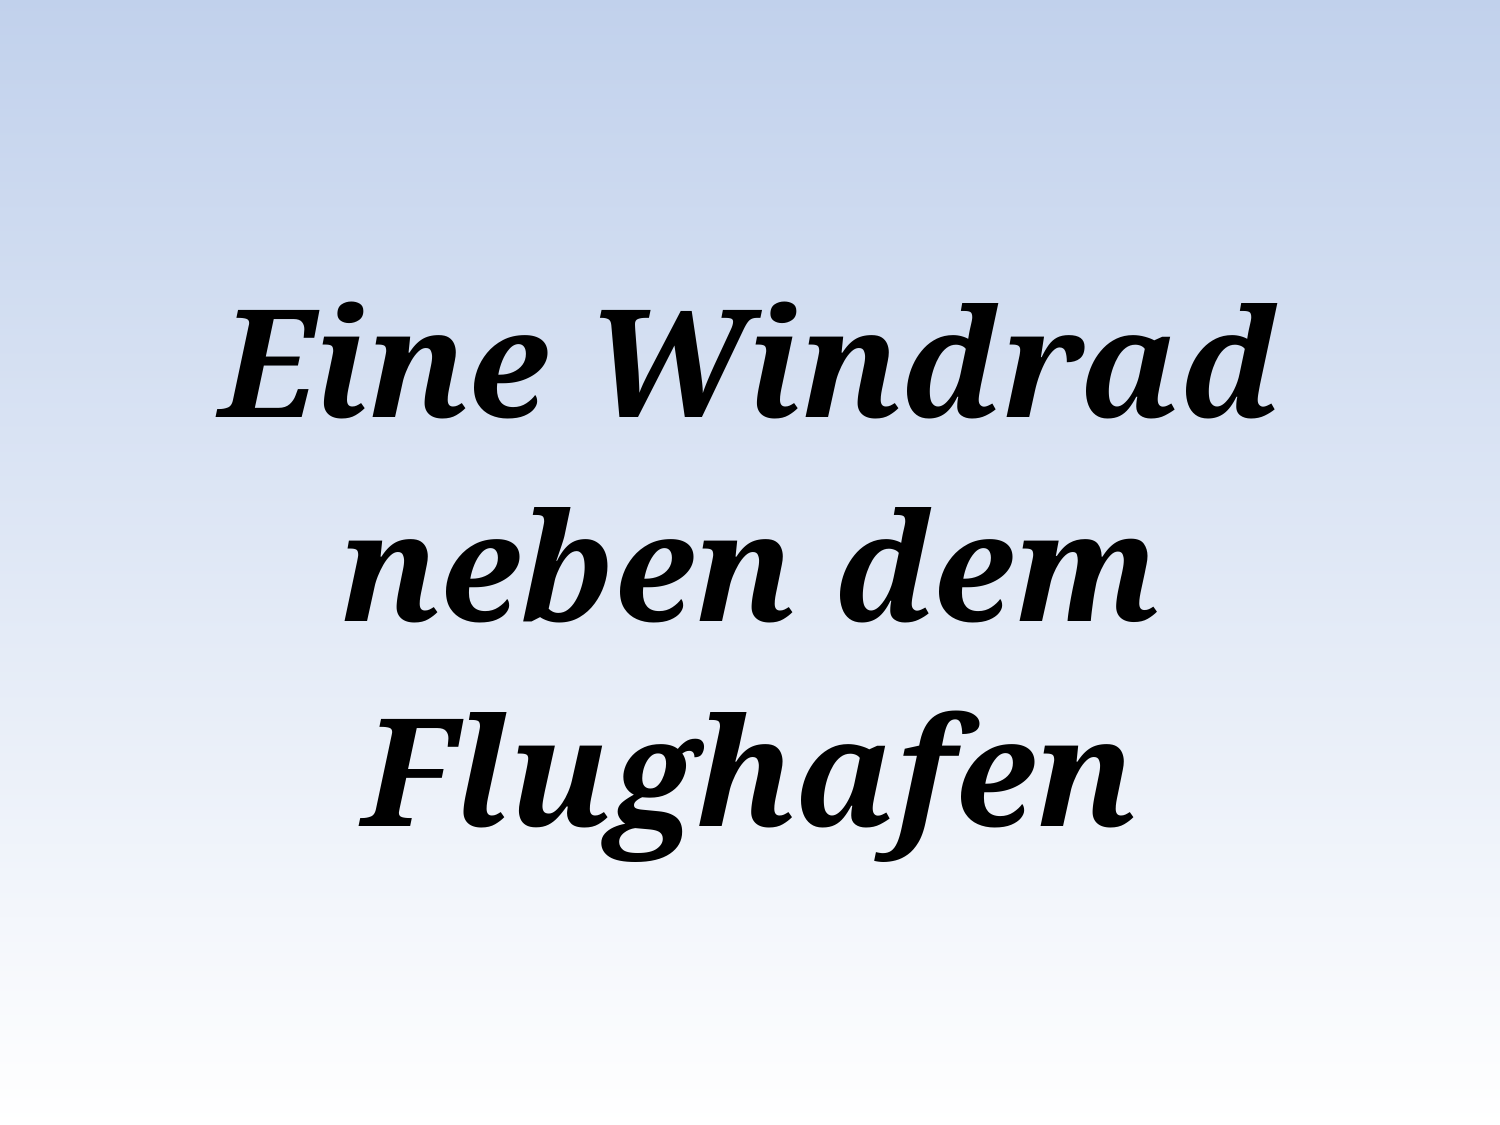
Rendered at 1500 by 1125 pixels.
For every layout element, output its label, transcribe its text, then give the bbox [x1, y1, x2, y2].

title Eine Windrad neben dem Flughafen [75, 45, 1425, 1083]
